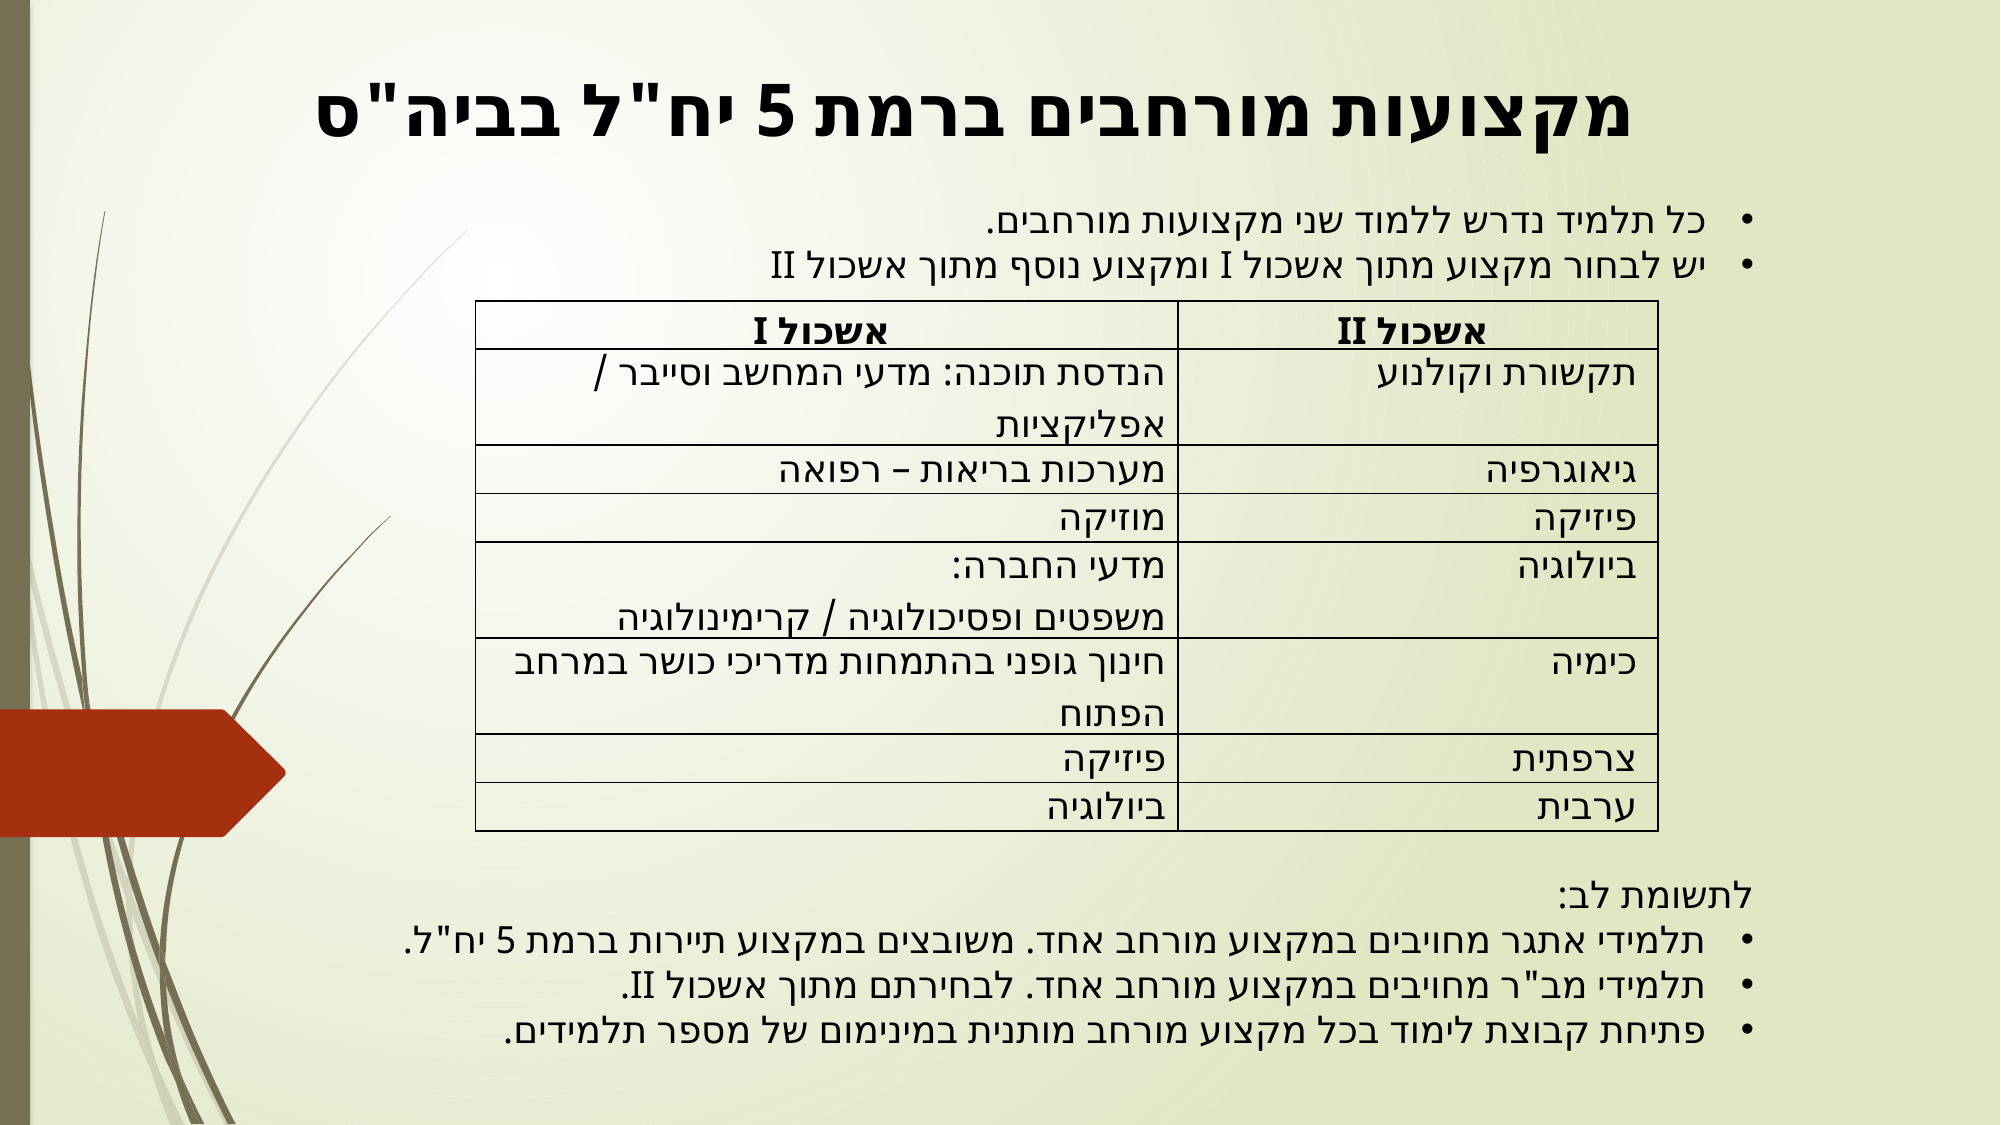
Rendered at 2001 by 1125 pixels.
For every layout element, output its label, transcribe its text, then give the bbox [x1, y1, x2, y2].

table_cell חינוך גופני בהתמחות מדריכי כושר במרחב הפתוח [476, 639, 1177, 733]
table_cell ערבית [1179, 783, 1657, 830]
table_cell מדעי החברה: משפטים ופסיכולוגיה / קרימינולוגיה [476, 543, 1177, 637]
table_cell ביולוגיה [1179, 543, 1657, 637]
table_cell גיאוגרפיה [1179, 446, 1657, 493]
table_header אשכול II [1179, 302, 1657, 348]
table_cell ביולוגיה [476, 783, 1177, 830]
table_cell כימיה [1179, 639, 1657, 733]
table_cell צרפתית [1179, 735, 1657, 782]
text_box מקצועות מורחבים ברמת 5 יח"ל בביה"ס כל תלמיד נדרש ללמוד שני מקצועות מורחבים. יש לבחור מקצוע מתוך אשכול I ומקצוע נוסף מתוך אשכול II לתשומת לב: תלמידי אתגר מחויבים במקצוע מורחב אחד. משובצים במקצוע תיירות ברמת 5 יח"ל. תלמידי מב"ר מחויבים במקצוע מורחב אחד. לבחירתם מתוך אשכול II. פתיחת קבוצת לימוד בכל מקצוע מורחב מותנית במינימום של מספר תלמידים. [180, 55, 1769, 1104]
table_cell פיזיקה [476, 735, 1177, 782]
table_cell מערכות בריאות – רפואה [476, 446, 1177, 493]
table_cell פיזיקה [1179, 494, 1657, 541]
table_cell הנדסת תוכנה: מדעי המחשב וסייבר / אפליקציות [476, 350, 1177, 444]
table_cell מוזיקה [476, 494, 1177, 541]
table_header אשכול I [476, 302, 1177, 348]
table_cell תקשורת וקולנוע [1179, 350, 1657, 444]
